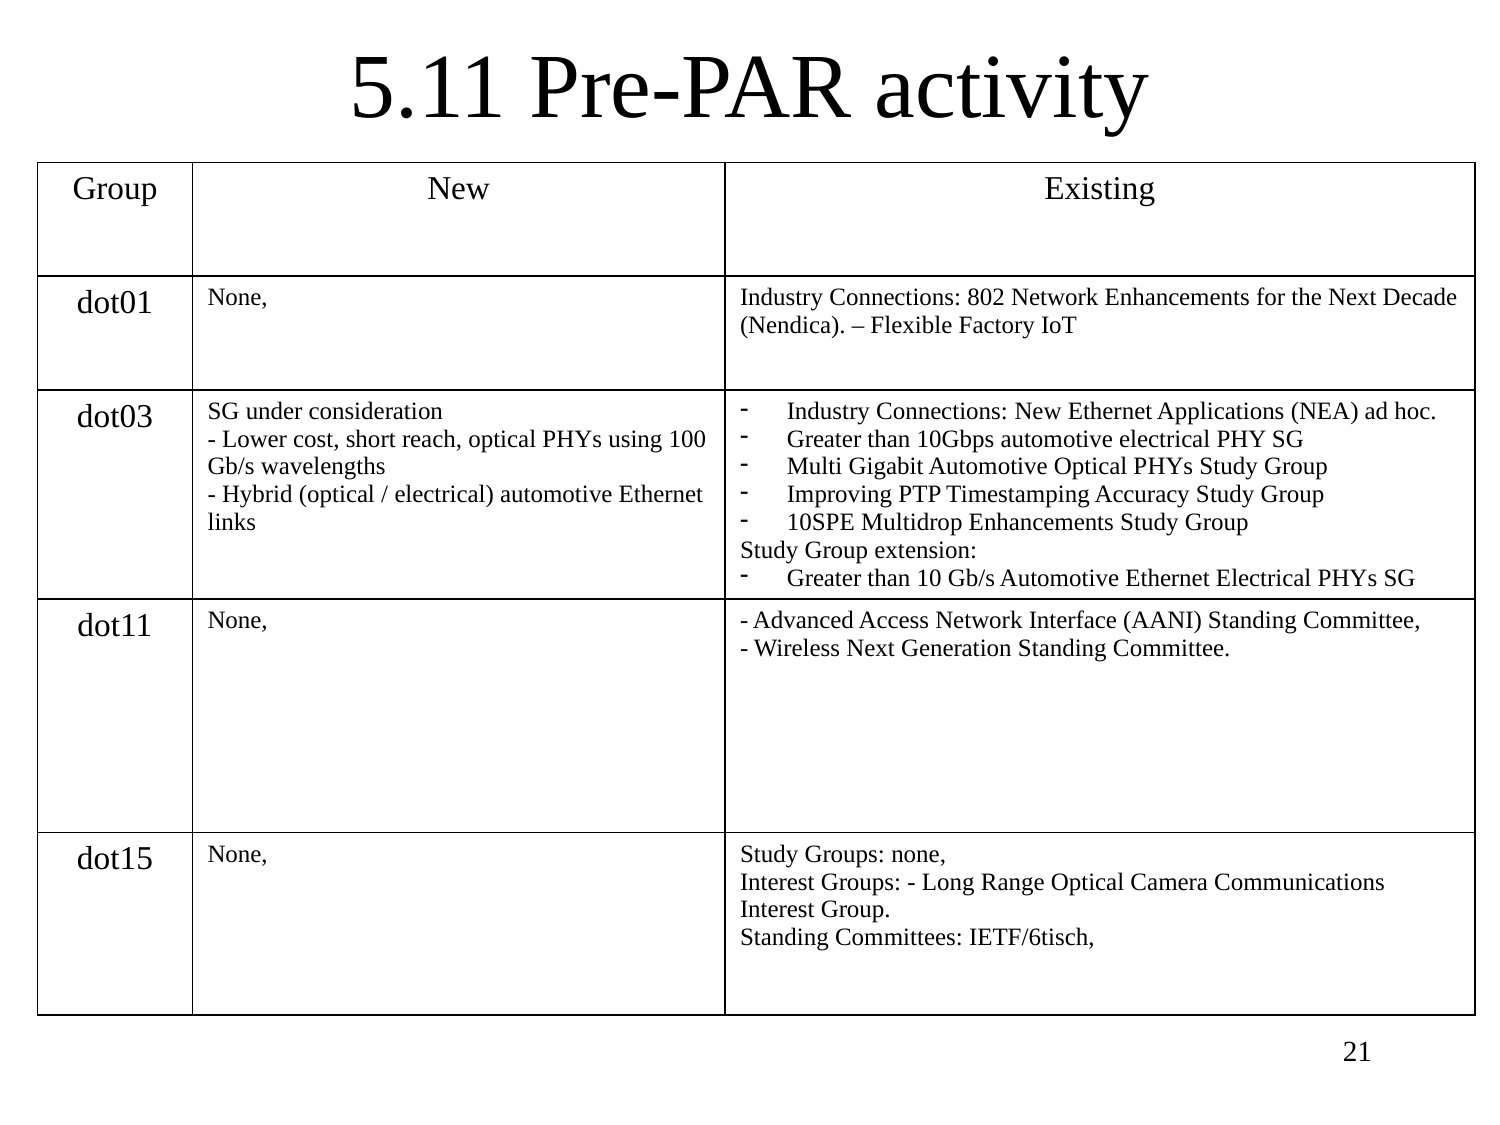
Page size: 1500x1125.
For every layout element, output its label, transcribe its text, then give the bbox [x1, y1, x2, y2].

table_cell Study Groups: none, Interest Groups: - Long Range Optical Camera Communications Interest Group. Standing Committees: IETF/6tisch, [726, 833, 1474, 1014]
table_cell - Advanced Access Network Interface (AANI) Standing Committee, - Wireless Next Generation Standing Committee. [726, 600, 1474, 832]
table_cell SG under consideration - Lower cost, short reach, optical PHYs using 100 Gb/s wavelengths - Hybrid (optical / electrical) automotive Ethernet links [193, 391, 724, 598]
table_cell dot03 [38, 391, 192, 598]
slide_number 21 [1074, 1024, 1388, 1101]
table_cell dot11 [38, 600, 192, 832]
table_header Existing [726, 163, 1474, 275]
table_header New [193, 163, 724, 275]
table_cell None, [193, 277, 724, 389]
table_cell None, [193, 833, 724, 1014]
table_cell Industry Connections: New Ethernet Applications (NEA) ad hoc. Greater than 10Gbps automotive electrical PHY SG Multi Gigabit Automotive Optical PHYs Study Group Improving PTP Timestamping Accuracy Study Group 10SPE Multidrop Enhancements Study Group Study Group extension: Greater than 10 Gb/s Automotive Ethernet Electrical PHYs SG [726, 391, 1474, 598]
title 5.11 Pre-PAR activity [112, 24, 1388, 138]
table_cell dot01 [38, 277, 192, 389]
table_cell None, [193, 600, 724, 832]
table_header Group [38, 163, 192, 275]
table_cell dot15 [38, 833, 192, 1014]
table_cell Industry Connections: 802 Network Enhancements for the Next Decade (Nendica). – Flexible Factory IoT [726, 277, 1474, 389]
